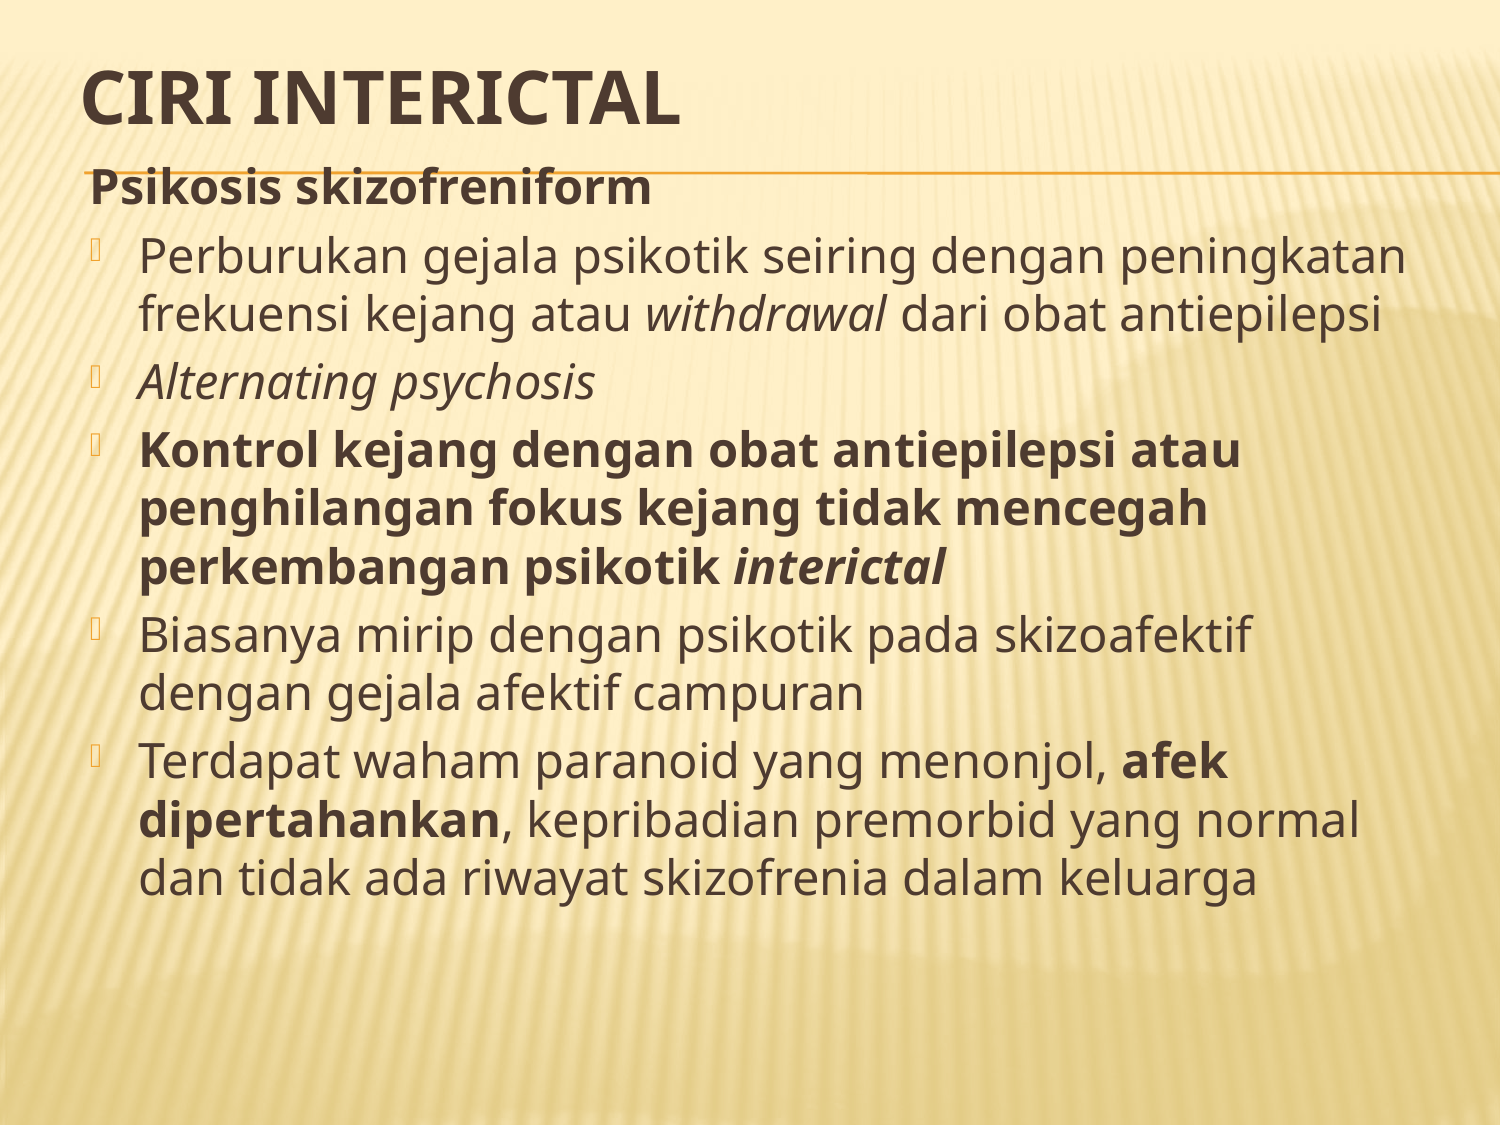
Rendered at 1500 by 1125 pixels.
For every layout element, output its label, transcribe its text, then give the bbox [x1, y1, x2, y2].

list Psikosis skizofreniform Perburukan gejala psikotik seiring dengan peningkatan frekuensi kejang atau withdrawal dari obat antiepilepsi Alternating psychosis Kontrol kejang dengan obat antiepilepsi atau penghilangan fokus kejang tidak mencegah perkembangan psikotik interictal Biasanya mirip dengan psikotik pada skizoafektif dengan gejala afektif campuran Terdapat waham paranoid yang menonjol, afek dipertahankan, kepribadian premorbid yang normal dan tidak ada riwayat skizofrenia dalam keluarga [75, 149, 1425, 1005]
title CIRI INTERICTAL [64, 42, 1415, 147]
